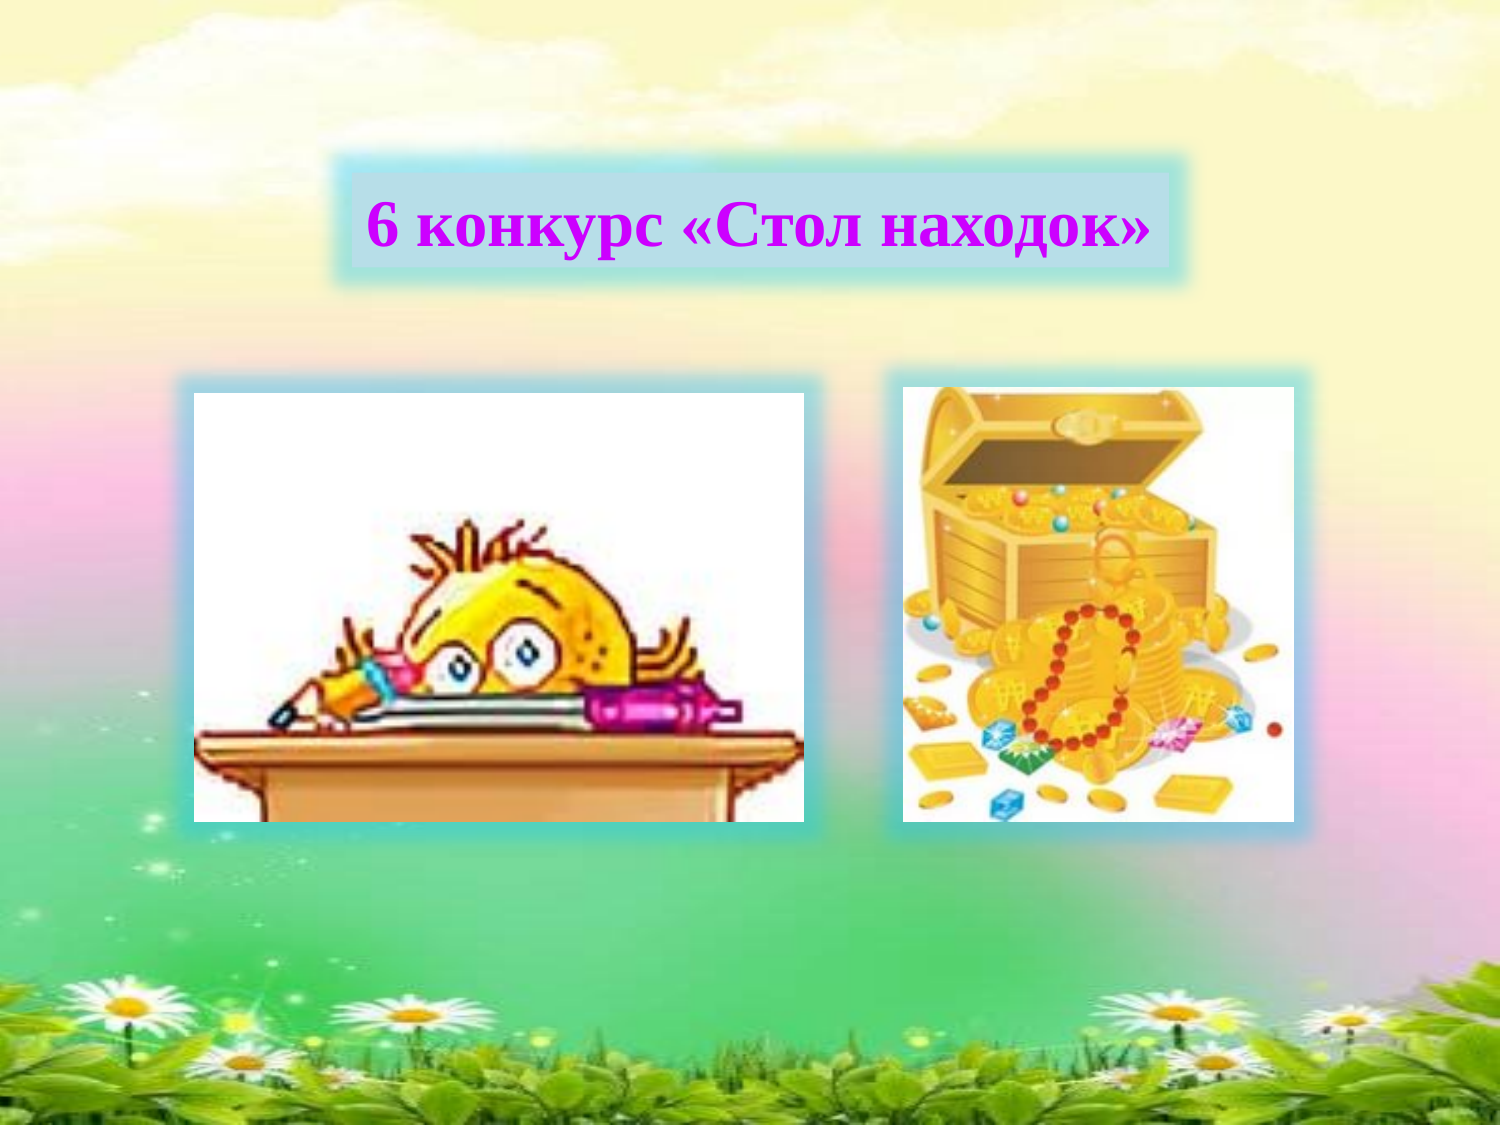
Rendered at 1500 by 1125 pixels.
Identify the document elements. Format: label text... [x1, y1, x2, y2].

picture [0, 0, 1500, 1125]
text_box 6 конкурс «Стол находок» [351, 172, 1169, 268]
